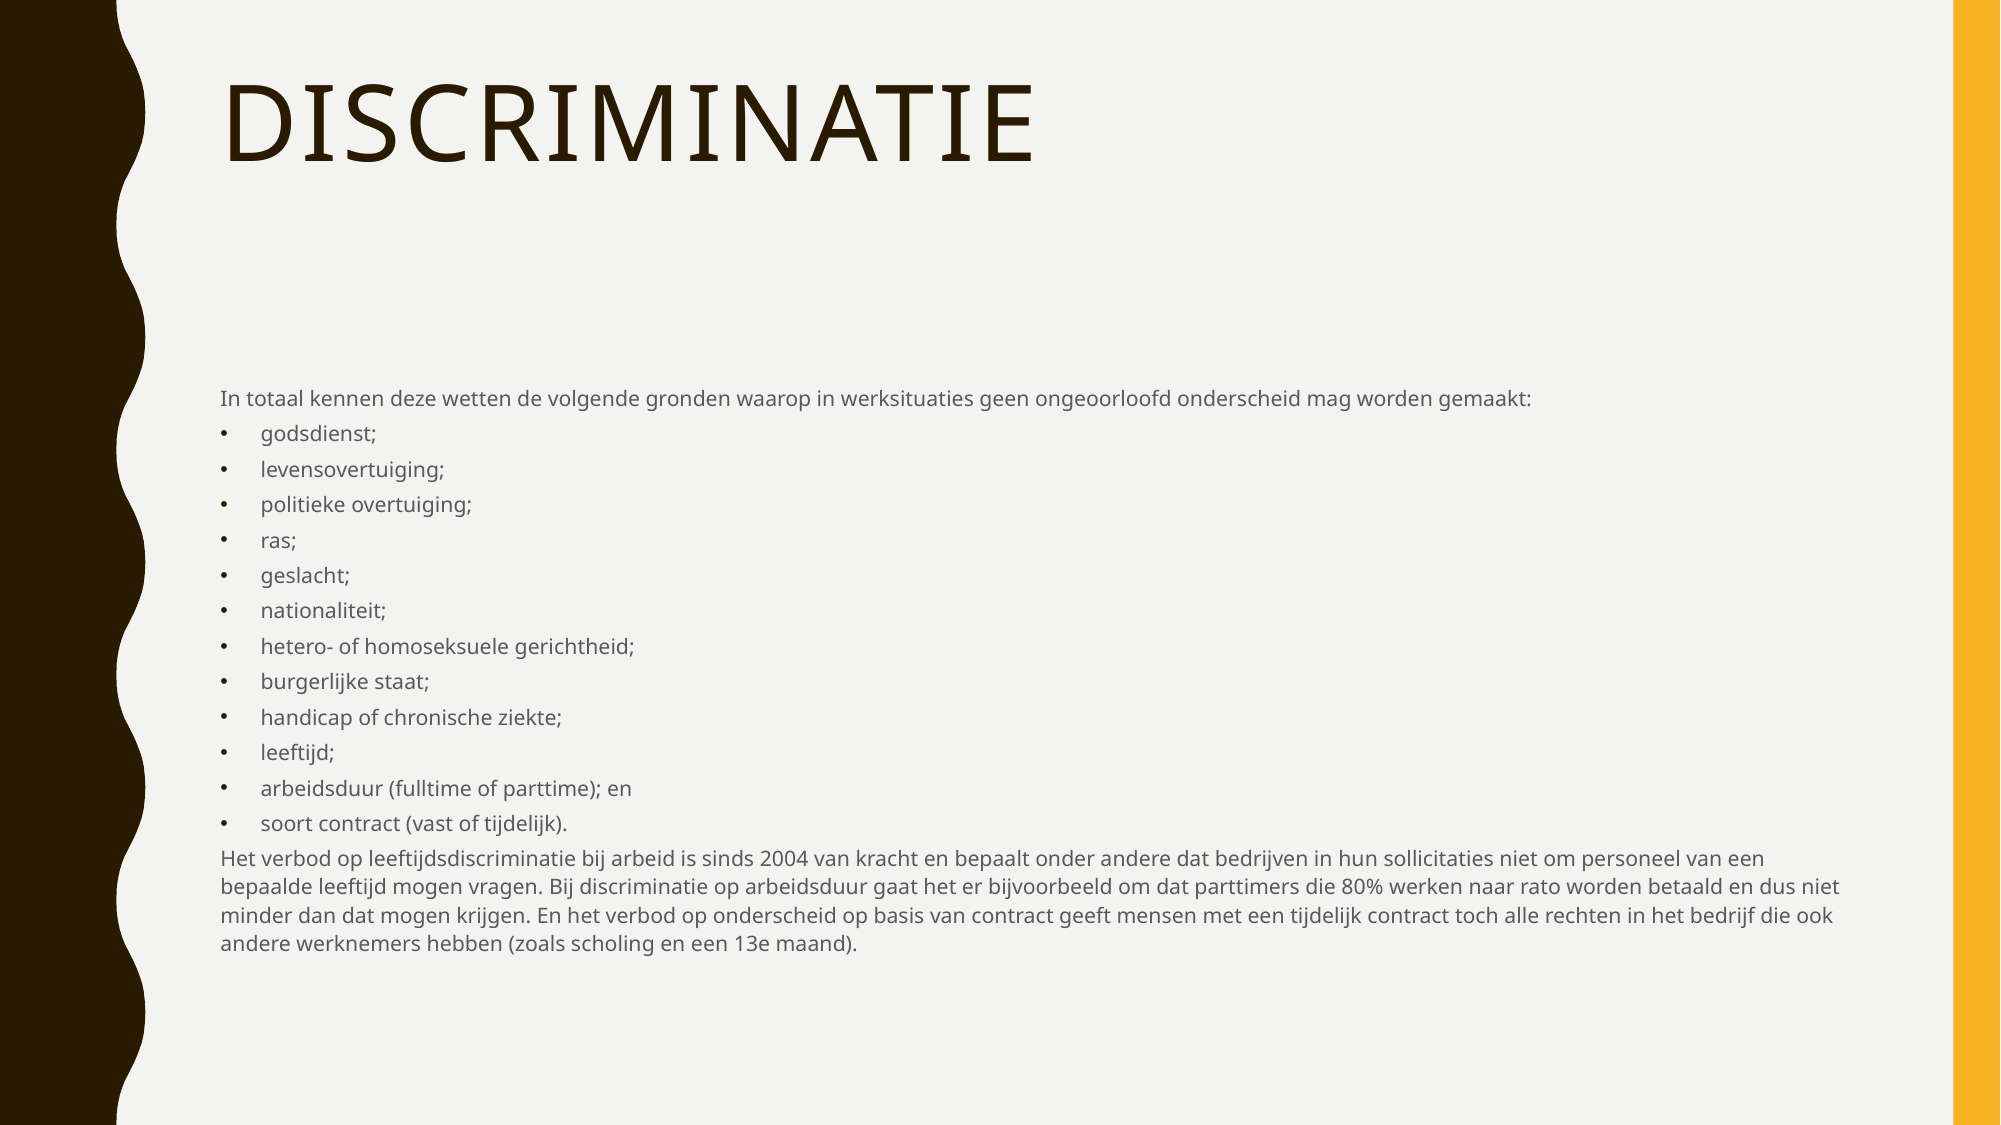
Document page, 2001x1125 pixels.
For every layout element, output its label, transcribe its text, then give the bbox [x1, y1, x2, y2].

list In totaal kennen deze wetten de volgende gronden waarop in werksituaties geen ongeoorloofd onderscheid mag worden gemaakt: godsdienst; levensovertuiging; politieke overtuiging; ras; geslacht; nationaliteit; hetero- of homoseksuele gerichtheid; burgerlijke staat; handicap of chronische ziekte; leeftijd; arbeidsduur (fulltime of parttime); en soort contract (vast of tijdelijk). Het verbod op leeftijdsdiscriminatie bij arbeid is sinds 2004 van kracht en bepaalt onder andere dat bedrijven in hun sollicitaties niet om personeel van een bepaalde leeftijd mogen vragen. Bij discriminatie op arbeidsduur gaat het er bijvoorbeeld om dat parttimers die 80% werken naar rato worden betaald en dus niet minder dan dat mogen krijgen. En het verbod op onderscheid op basis van contract geeft mensen met een tijdelijk contract toch alle rechten in het bedrijf die ook andere werknemers hebben (zoals scholing en een 13e maand). [205, 375, 1875, 965]
title discriminatie [205, 62, 1875, 308]
